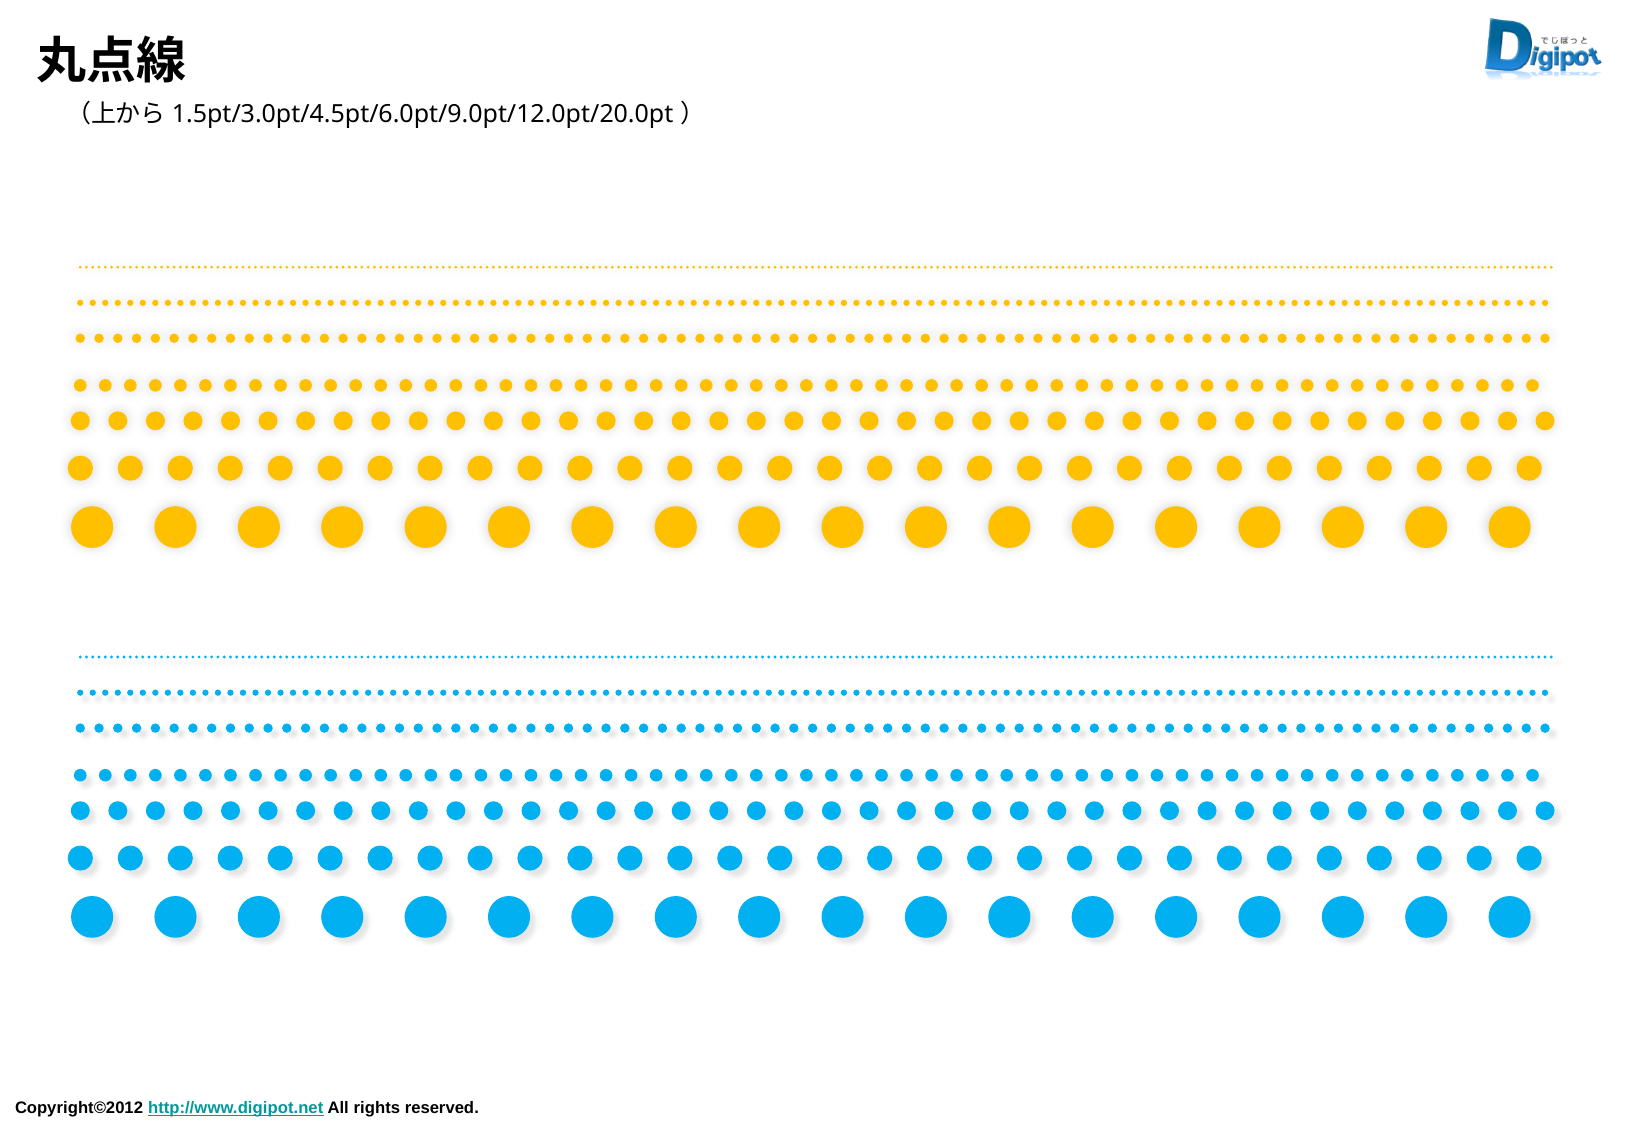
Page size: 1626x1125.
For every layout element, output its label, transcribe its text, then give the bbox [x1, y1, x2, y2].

title 丸点線 [21, 19, 881, 98]
text_box （上から1.5pt/3.0pt/4.5pt/6.0pt/9.0pt/12.0pt/20.0pt） [51, 90, 721, 135]
picture [1485, 18, 1602, 82]
